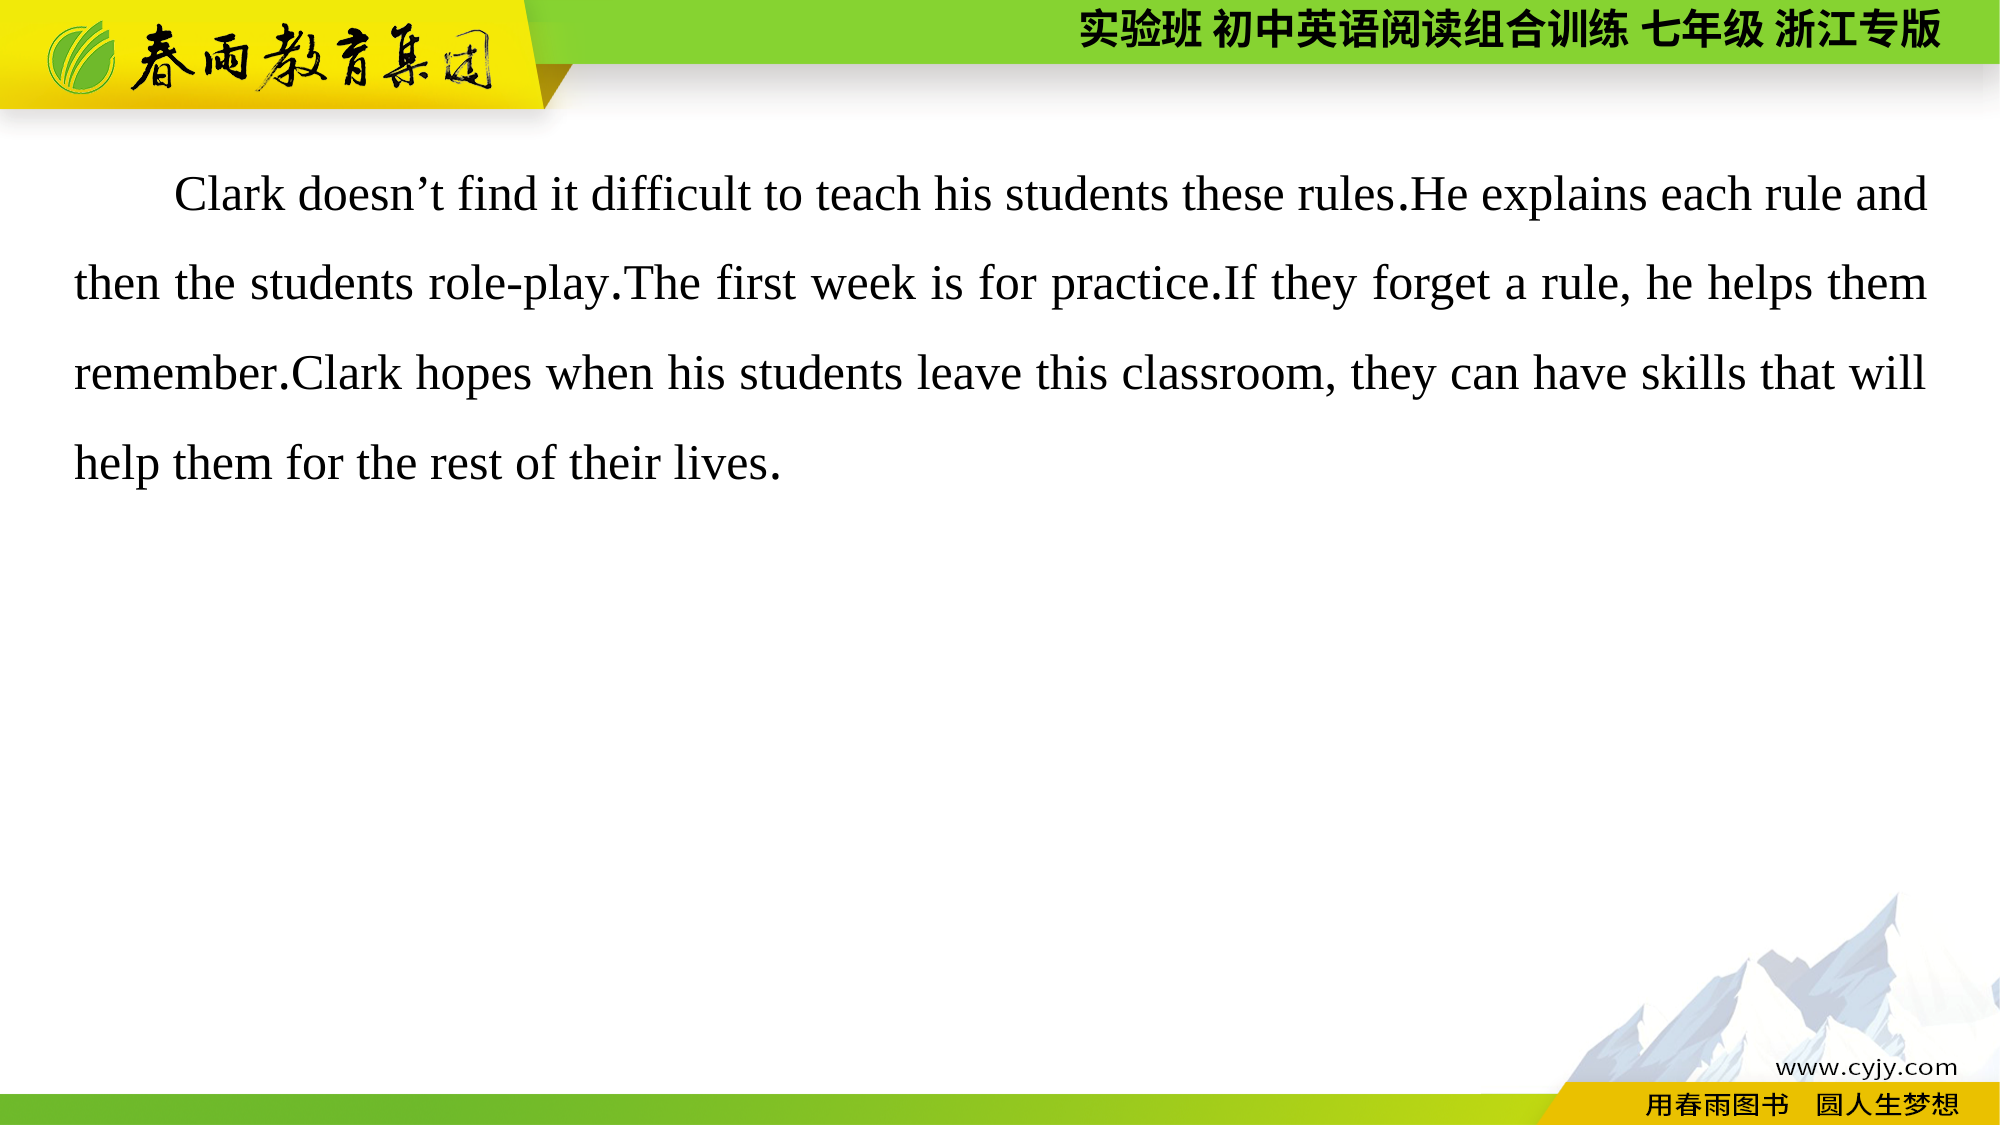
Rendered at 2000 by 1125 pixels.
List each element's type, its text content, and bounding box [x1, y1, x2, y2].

list Clark doesn’t find it difficult to teach his students these rules.He explains each rule and then the students role-play.The first week is for practice.If they forget a rule, he helps them remember.Clark hopes when his students leave this classroom, they can have skills that will help them for the rest of their lives. [59, 122, 1944, 490]
picture [0, 0, 2000, 1125]
